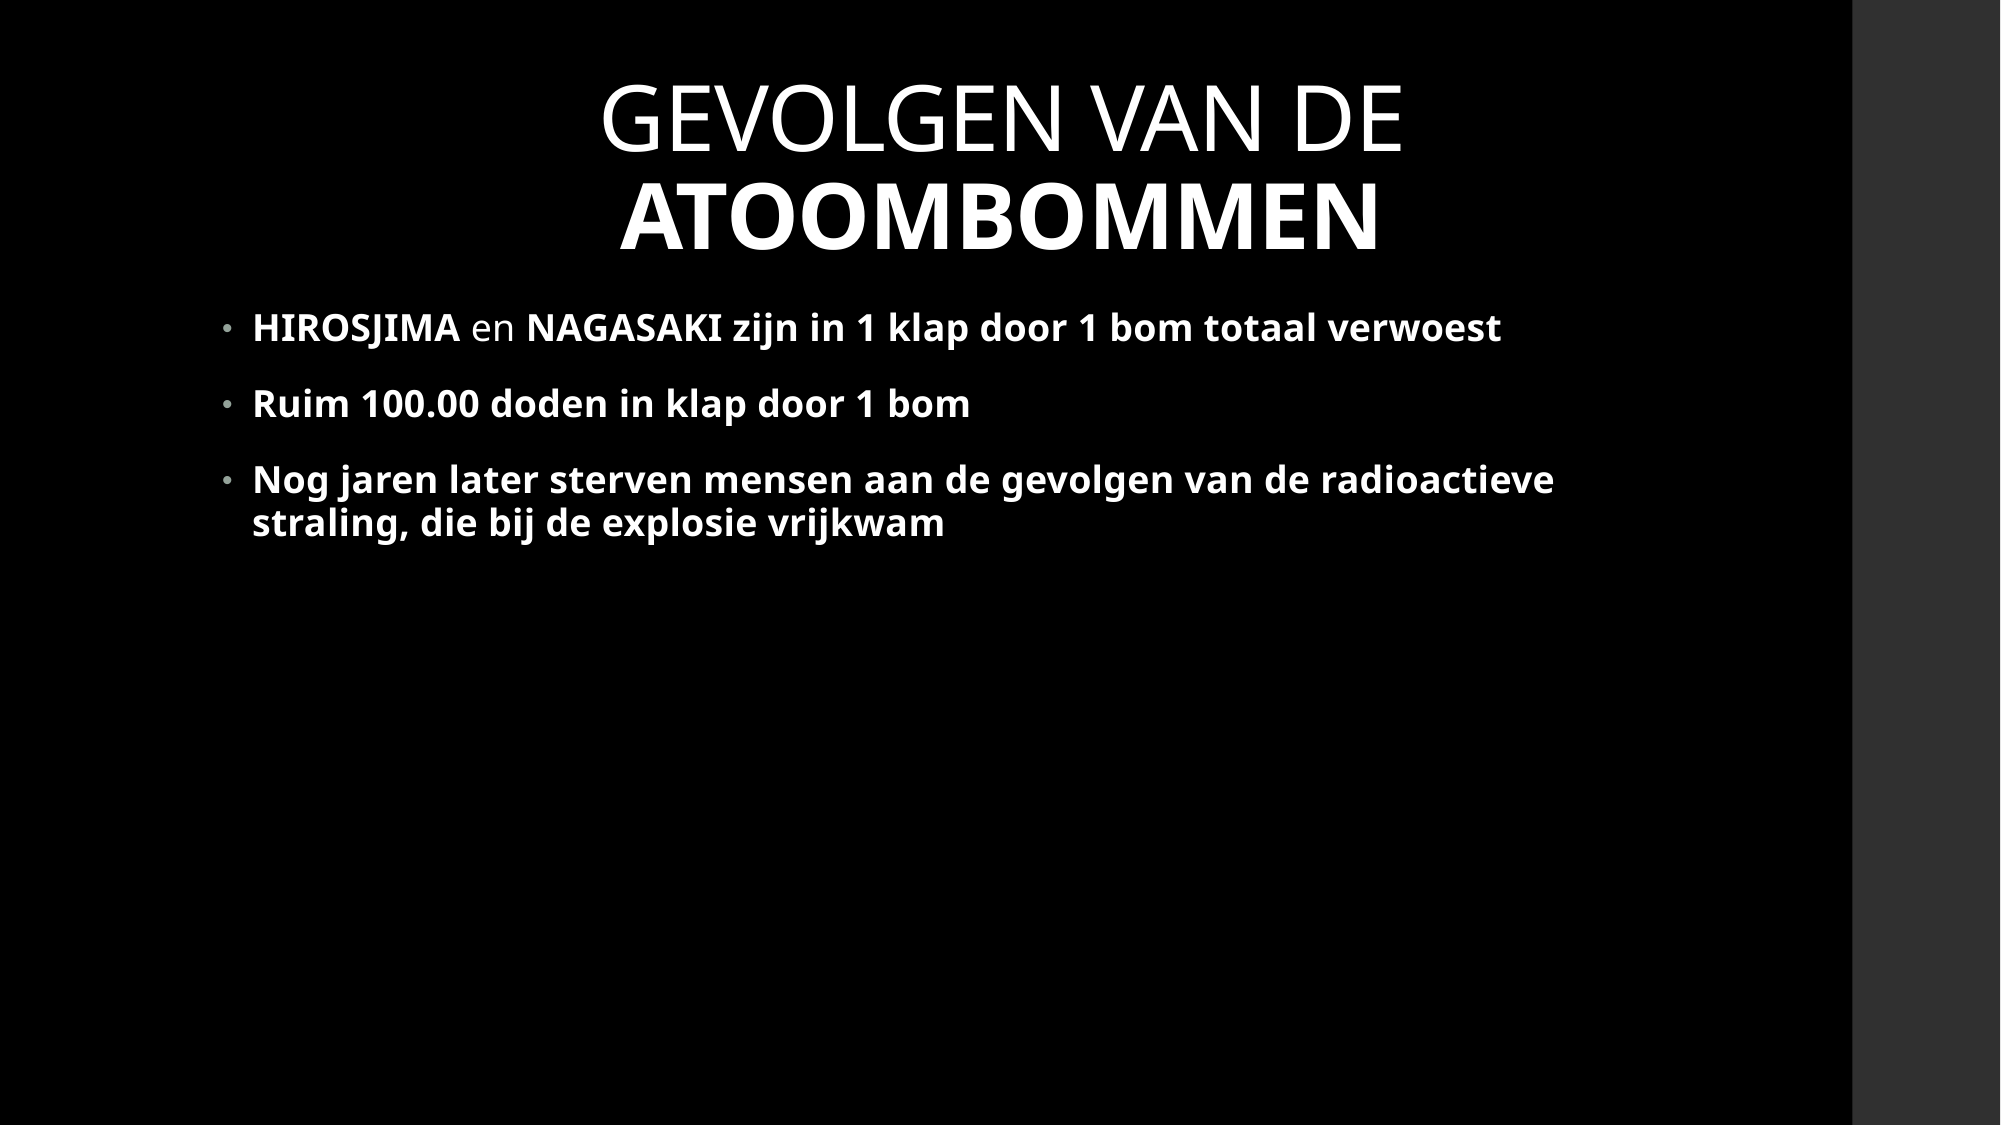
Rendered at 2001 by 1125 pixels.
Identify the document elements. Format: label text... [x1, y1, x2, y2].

list HIROSJIMA en NAGASAKI zijn in 1 klap door 1 bom totaal verwoest Ruim 100.00 doden in klap door 1 bom Nog jaren later sterven mensen aan de gevolgen van de radioactieve straling, die bij de explosie vrijkwam [206, 299, 1617, 1014]
title GEVOLGEN VAN DE ATOOMBOMMEN [206, 60, 1797, 278]
